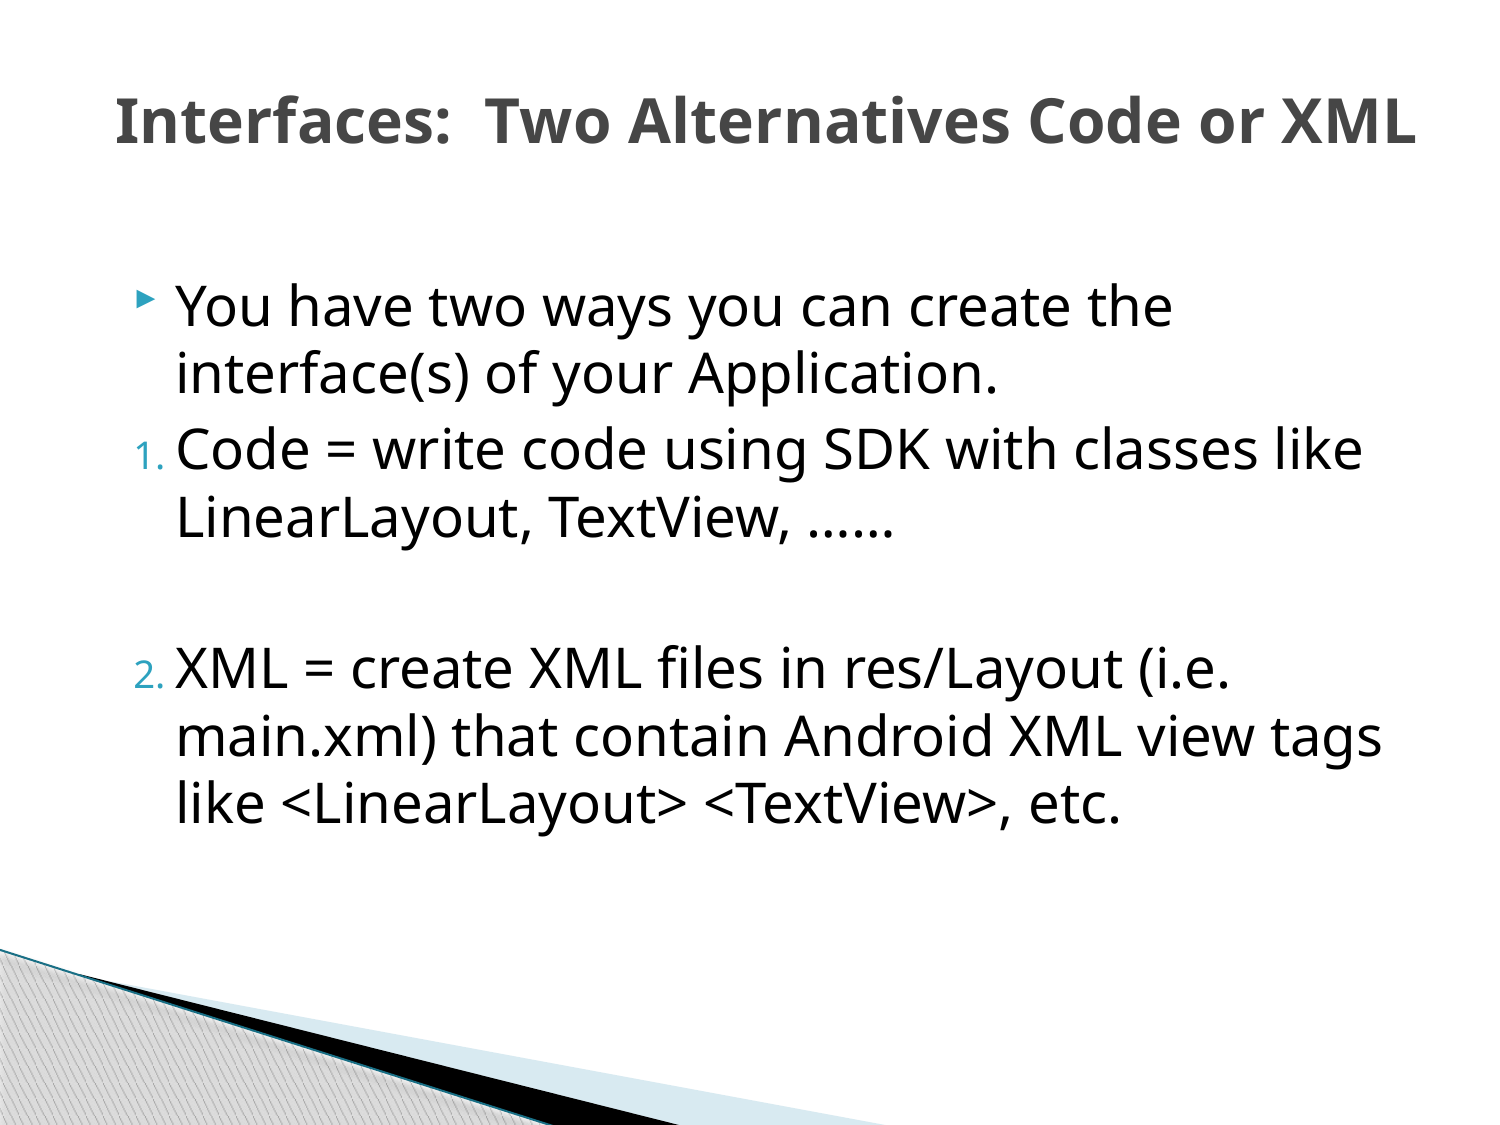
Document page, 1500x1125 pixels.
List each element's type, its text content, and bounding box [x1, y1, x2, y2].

title Interfaces: Two Alternatives Code or XML [100, 37, 1438, 200]
list You have two ways you can create the interface(s) of your Application. Code = write code using SDK with classes like LinearLayout, TextView, …… XML = create XML files in res/Layout (i.e. main.xml) that contain Android XML view tags like <LinearLayout> <TextView>, etc. [100, 262, 1438, 1000]
